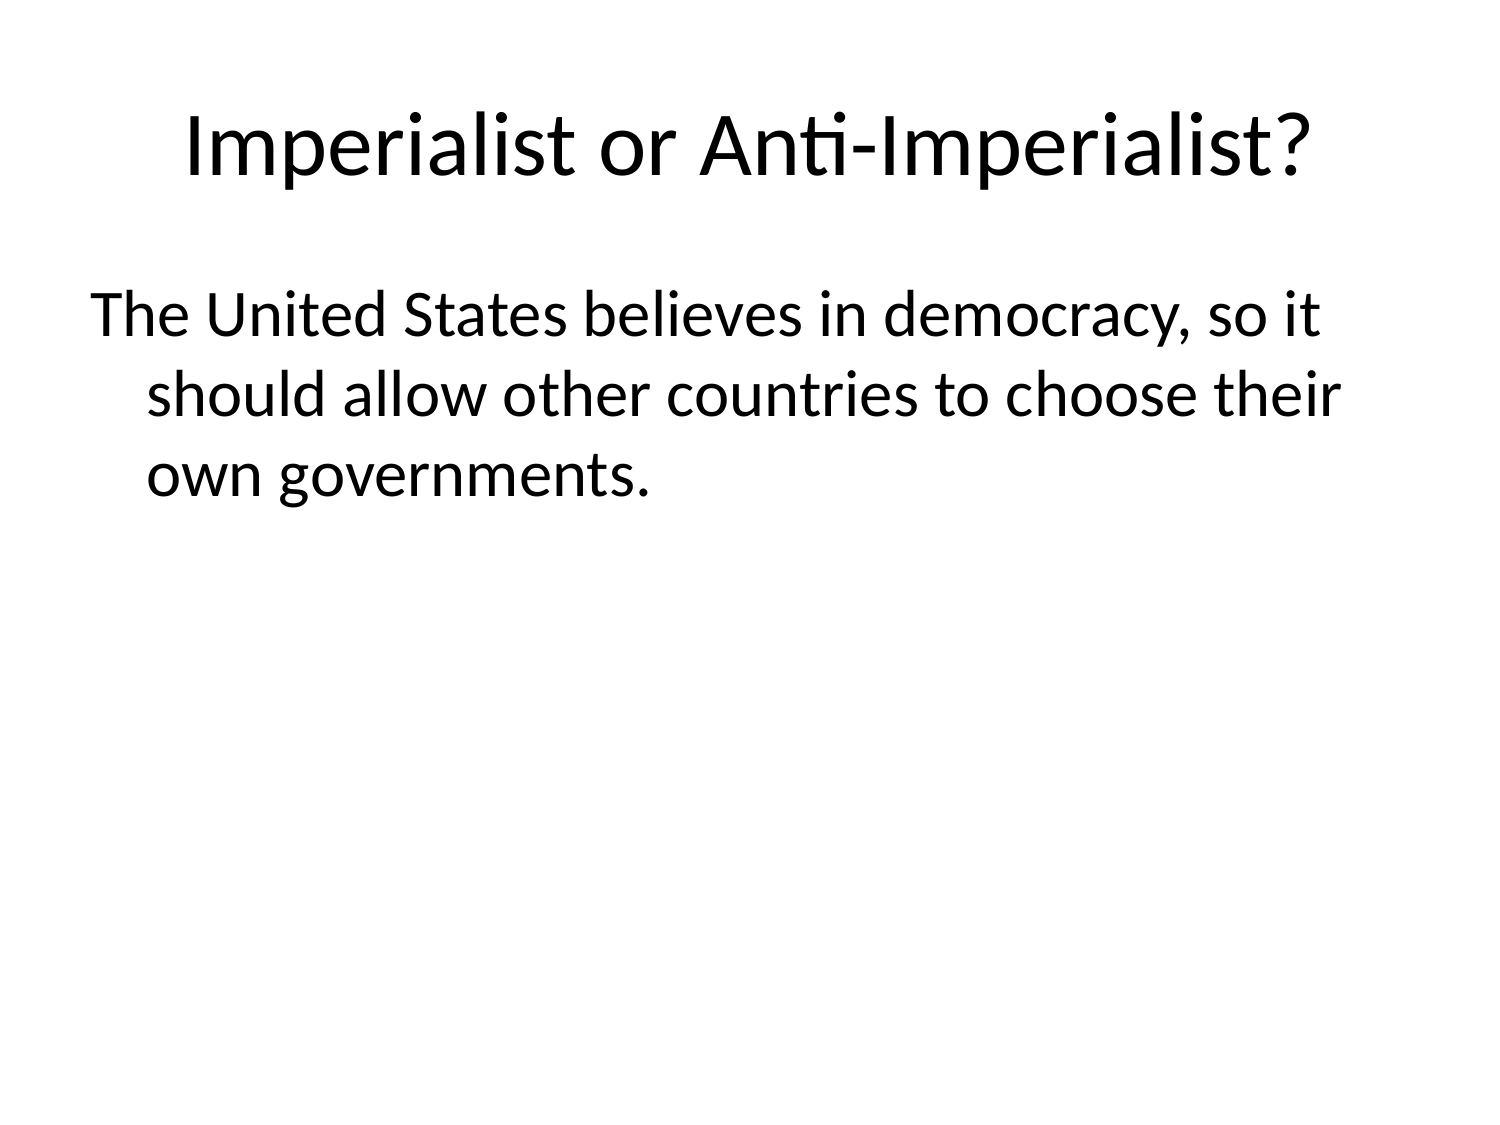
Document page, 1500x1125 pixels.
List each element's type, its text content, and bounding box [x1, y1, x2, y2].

list The United States believes in democracy, so it should allow other countries to choose their own governments. [75, 262, 1425, 1005]
title Imperialist or Anti-Imperialist? [75, 45, 1425, 233]
